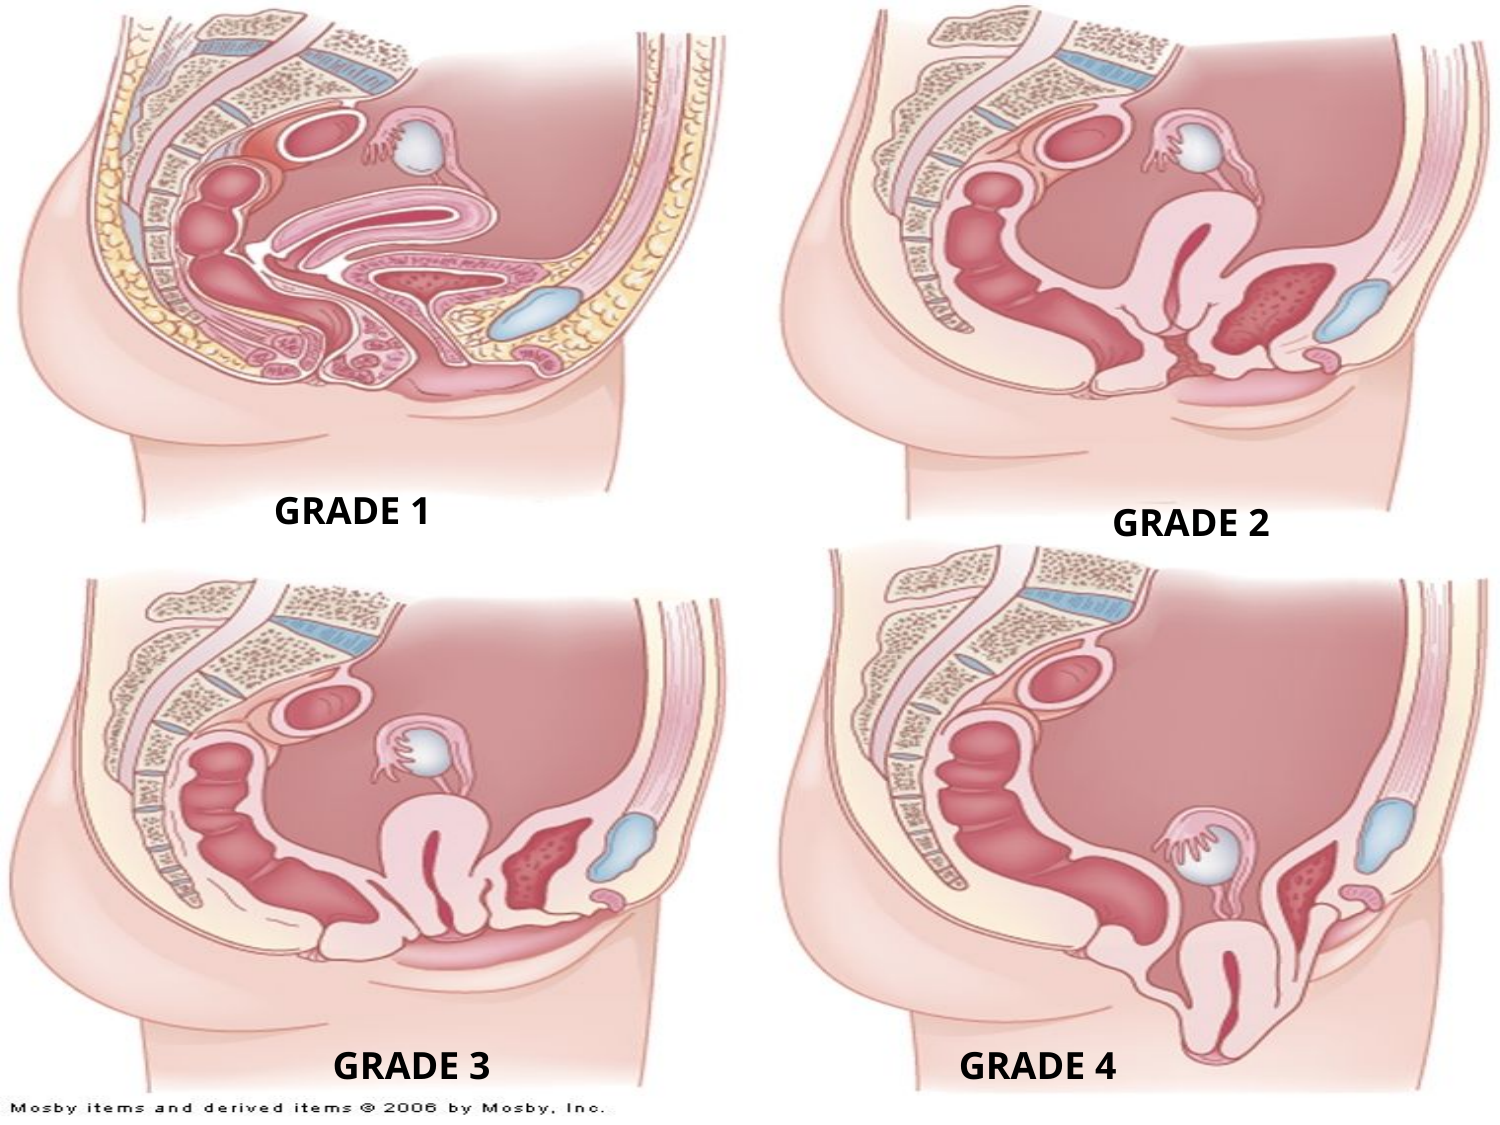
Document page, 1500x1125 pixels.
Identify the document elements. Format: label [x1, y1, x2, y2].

list [0, 0, 1500, 1125]
